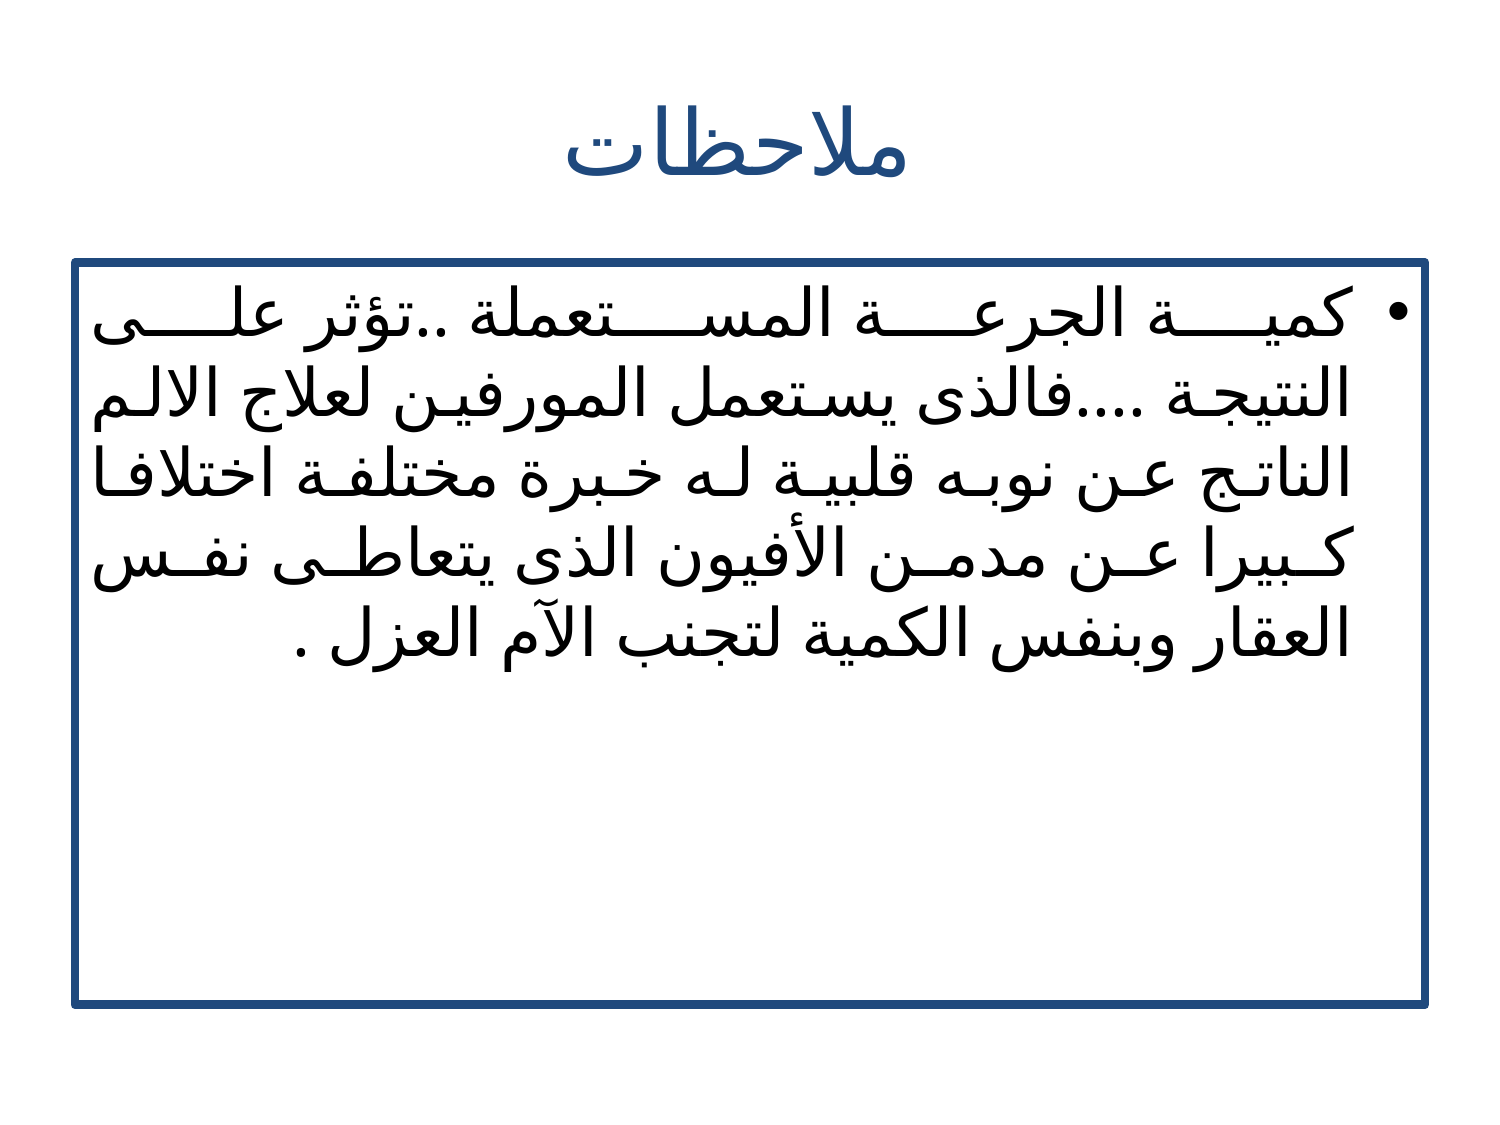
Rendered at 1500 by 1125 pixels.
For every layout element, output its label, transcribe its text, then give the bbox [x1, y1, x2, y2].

title ملاحظات [75, 45, 1425, 233]
list كمية الجرعة المستعملة ..تؤثر على النتيجة ....فالذى يستعمل المورفين لعلاج الالم الناتج عن نوبه قلبية له خبرة مختلفة اختلافا كبيرا عن مدمن الأفيون الذى يتعاطى نفس العقار وبنفس الكمية لتجنب الآم العزل . [75, 262, 1425, 1005]
